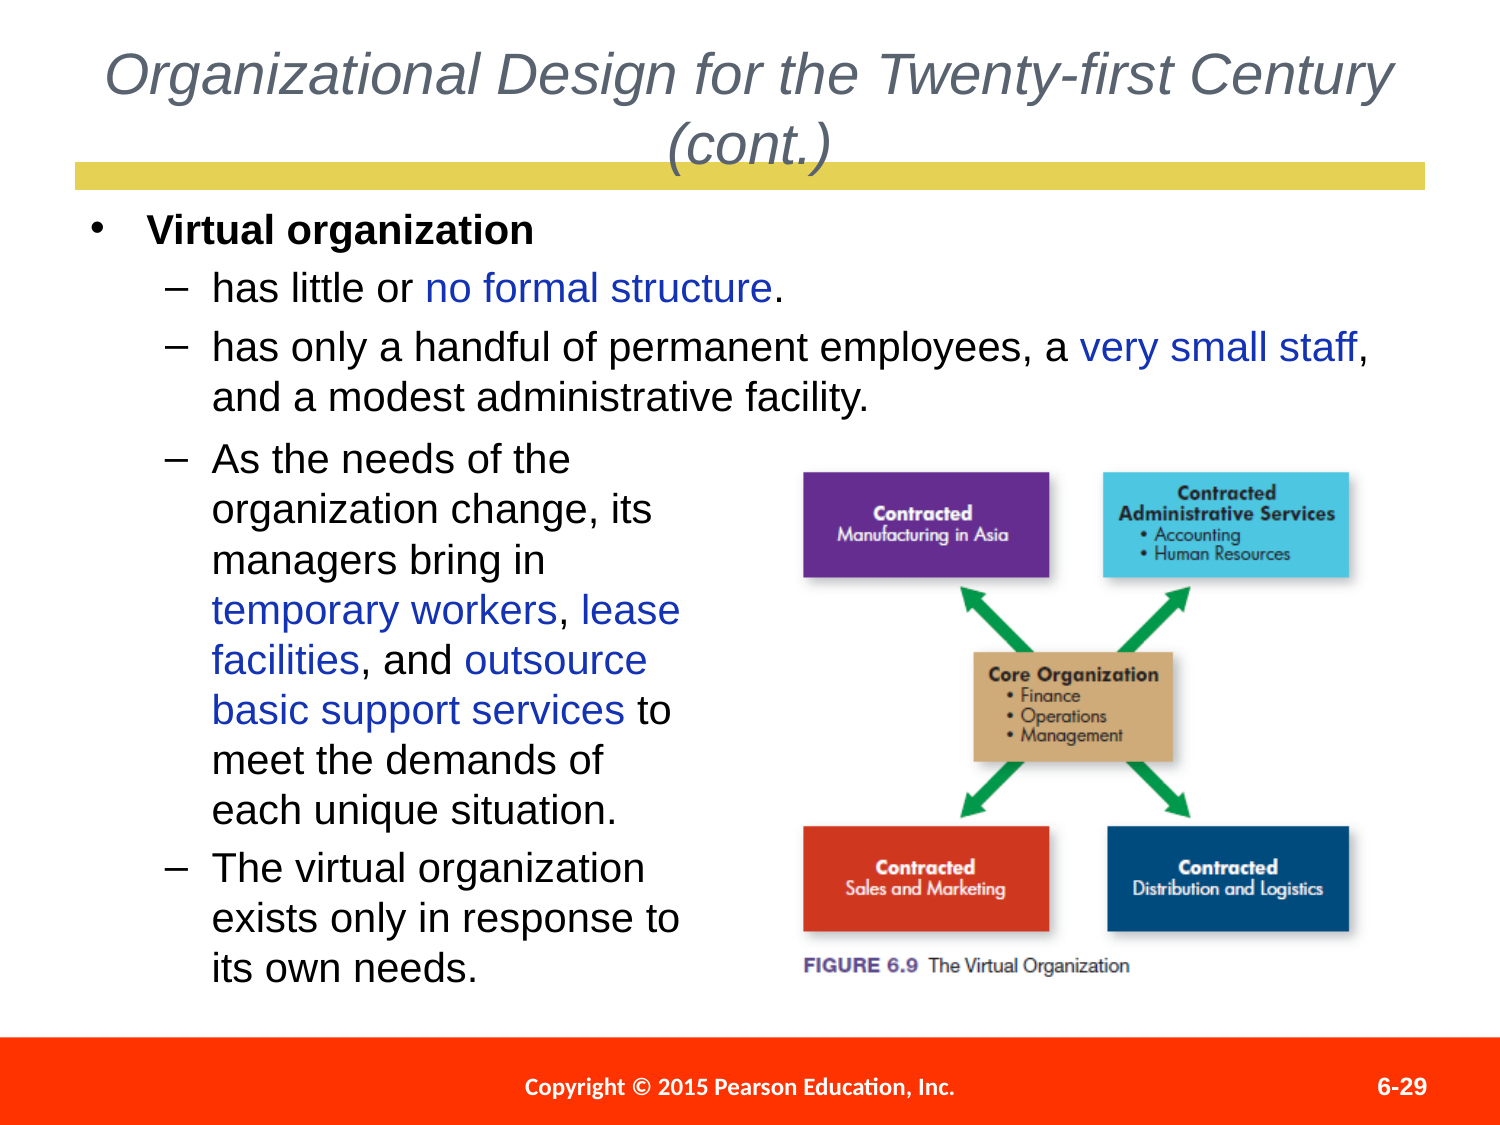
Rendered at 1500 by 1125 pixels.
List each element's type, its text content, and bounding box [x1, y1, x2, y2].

list Virtual organization has little or no formal structure. has only a handful of permanent employees, a very small staff, and a modest administrative facility. [74, 194, 1426, 1001]
text_box As the needs of the organization change, its managers bring in temporary workers, lease facilities, and outsource basic support services to meet the demands of each unique situation. The virtual organization exists only in response to its own needs. [75, 424, 700, 999]
picture [724, 449, 1438, 1018]
title Organizational Design for the Twenty-first Century (cont.) [74, 12, 1426, 194]
